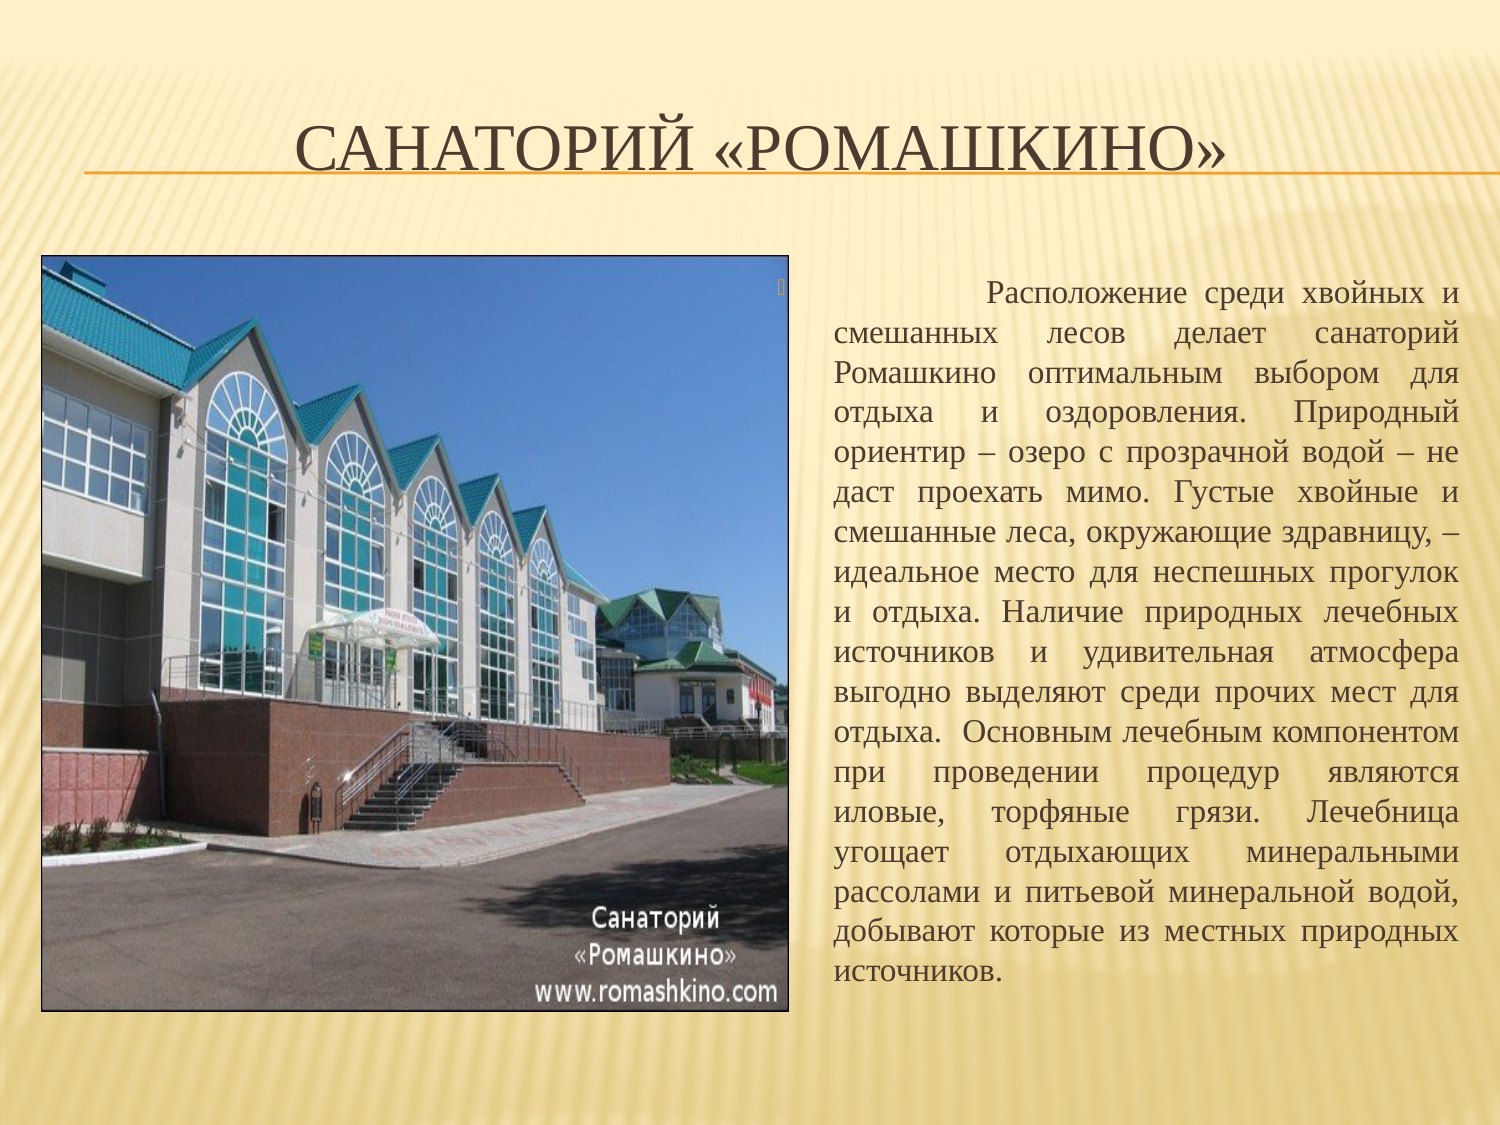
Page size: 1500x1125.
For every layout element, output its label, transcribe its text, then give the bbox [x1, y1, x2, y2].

list Расположение среди хвойных и смешанных лесов делает санаторий Ромашкино оптимальным выбором для отдыха и оздоровления. Природный ориентир – озеро с прозрачной водой – не даст проехать мимо. Густые хвойные и смешанные леса, окружающие здравницу, – идеальное место для неспешных прогулок и отдыха. Наличие природных лечебных источников и удивительная атмосфера выгодно выделяют среди прочих мест для отдыха. Основным лечебным компонентом при проведении процедур являются иловые, торфяные грязи. Лечебница угощает отдыхающих минеральными рассолами и питьевой минеральной водой, добывают которые из местных природных источников. [762, 262, 1475, 1038]
title Санаторий «Ромашкино» [49, 75, 1475, 213]
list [40, 255, 789, 1012]
